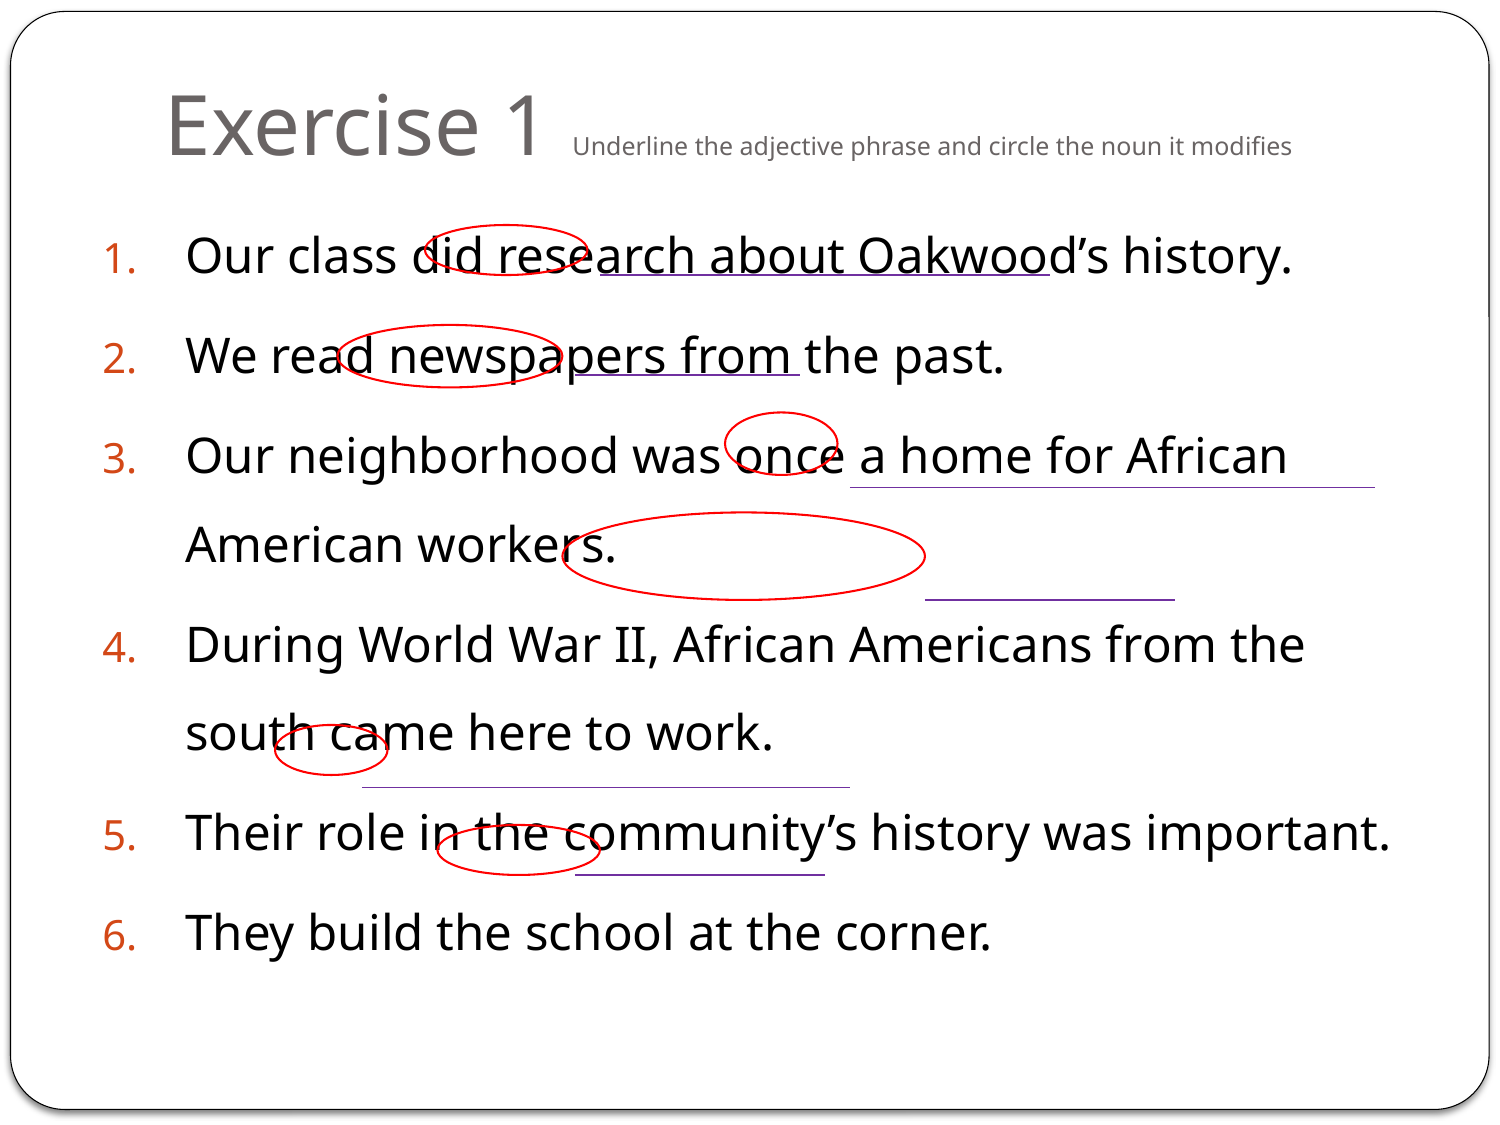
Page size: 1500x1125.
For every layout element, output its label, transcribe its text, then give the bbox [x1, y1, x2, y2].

text_box [423, 223, 589, 277]
text_box [561, 511, 926, 601]
text_box [723, 411, 839, 476]
list Our class did research about Oakwood’s history. We read newspapers from the past. Our neighborhood was once a home for African American workers. During World War II, African Americans from the south came here to work. Their role in the community’s history was important. They build the school at the corner. [87, 187, 1425, 988]
text_box [436, 823, 601, 876]
text_box [273, 723, 389, 777]
text_box [336, 323, 564, 389]
title Exercise 1 Underline the adjective phrase and circle the noun it modifies [150, 45, 1425, 187]
